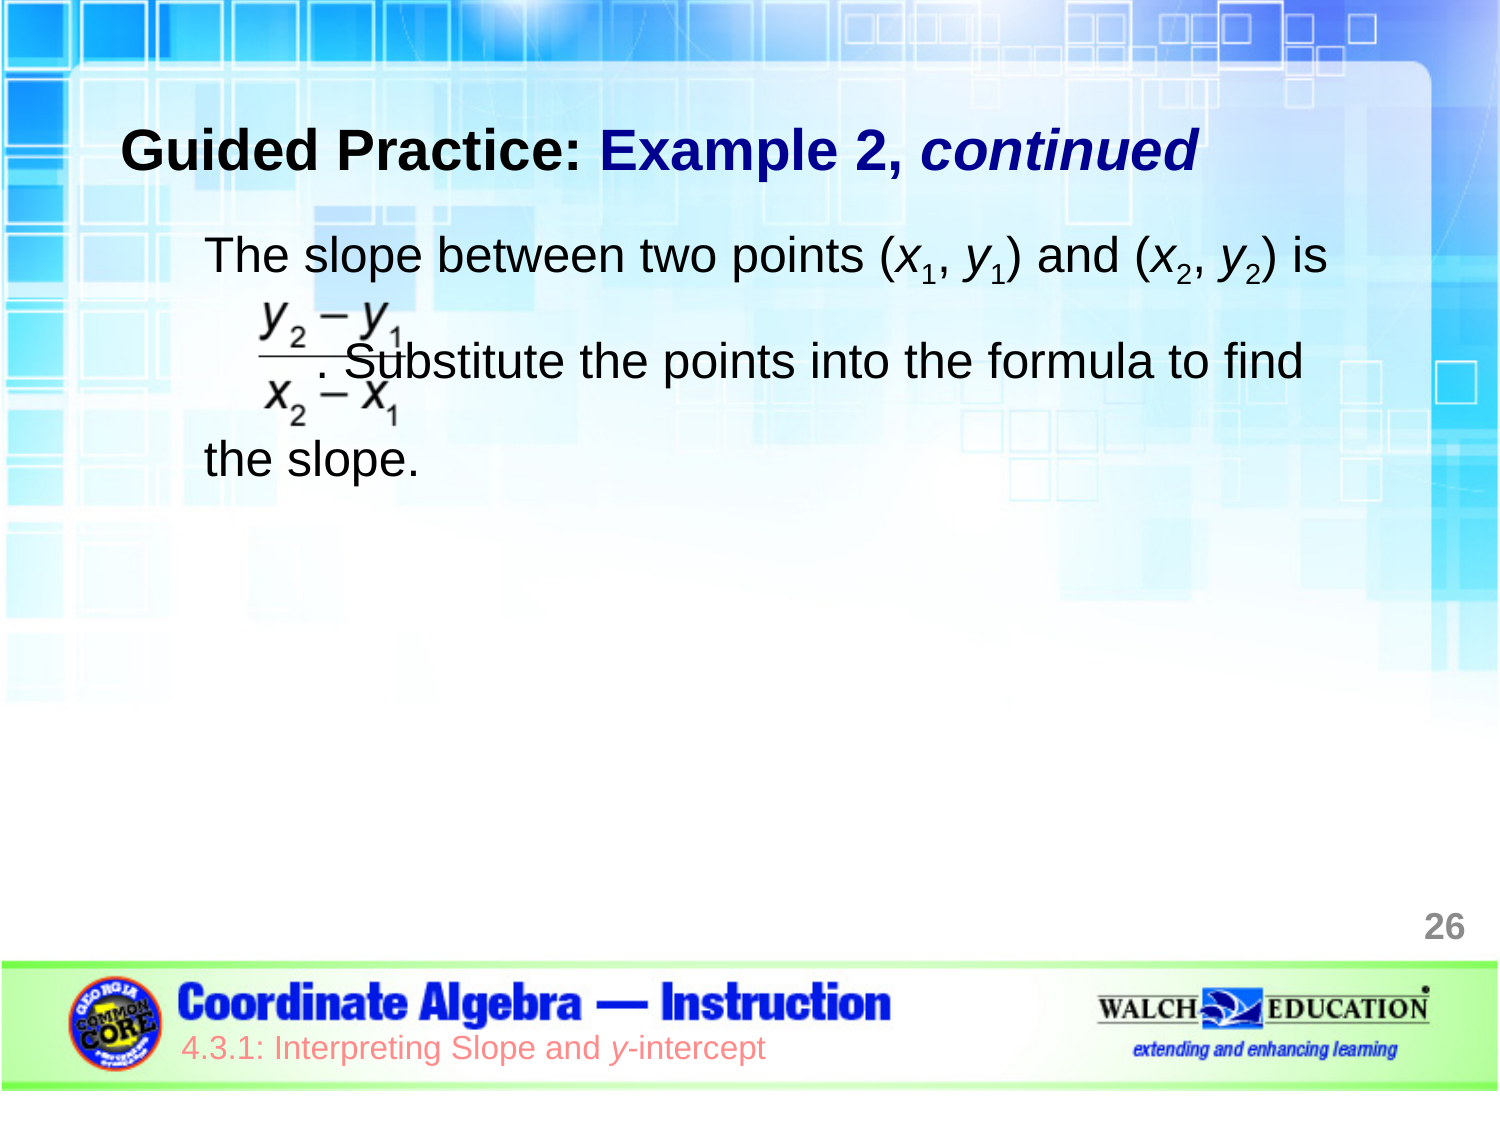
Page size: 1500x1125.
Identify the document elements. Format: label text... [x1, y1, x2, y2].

footer 4.3.1: Interpreting Slope and y-intercept [166, 1024, 1080, 1069]
slide_number 26 [1361, 901, 1481, 949]
picture [1, 0, 1500, 1091]
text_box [254, 279, 408, 428]
subtitle Guided Practice: Example 2, continued The slope between two points (x1, y1) and (x2, y2) is . Substitute the points into the formula to find the slope. [105, 105, 1394, 925]
